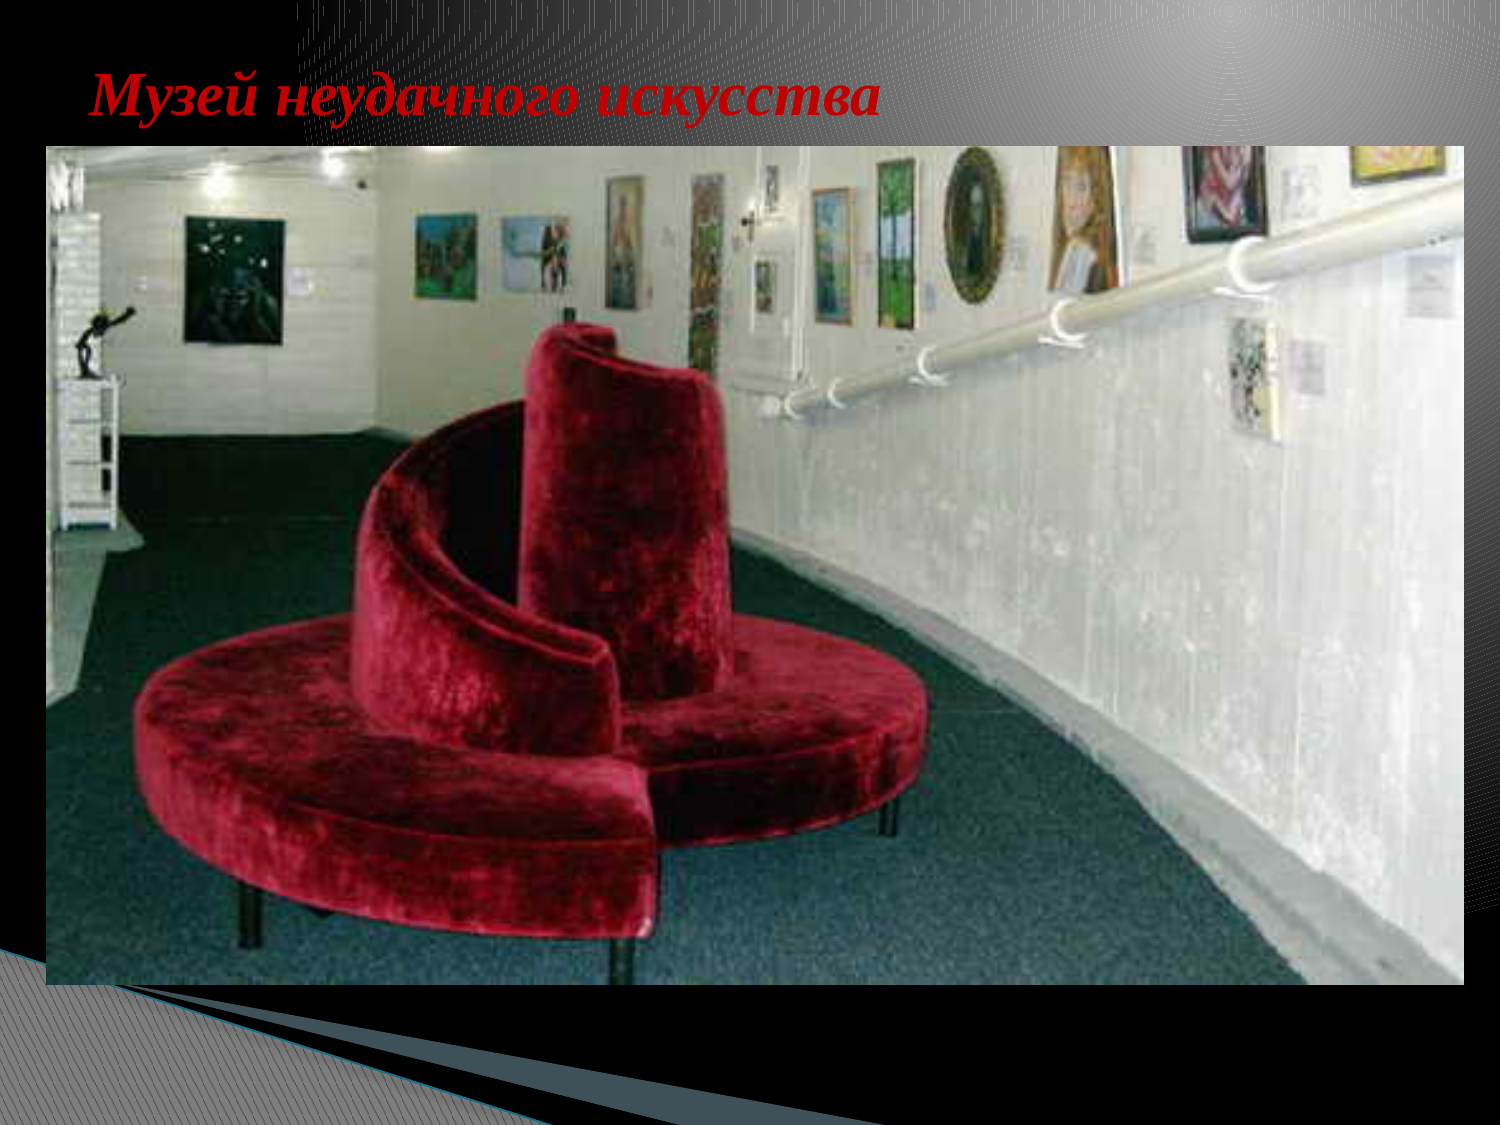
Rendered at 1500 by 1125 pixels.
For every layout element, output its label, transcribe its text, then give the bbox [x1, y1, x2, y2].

title Музей неудачного искусства [75, 45, 1301, 146]
picture [0, 146, 1465, 1125]
